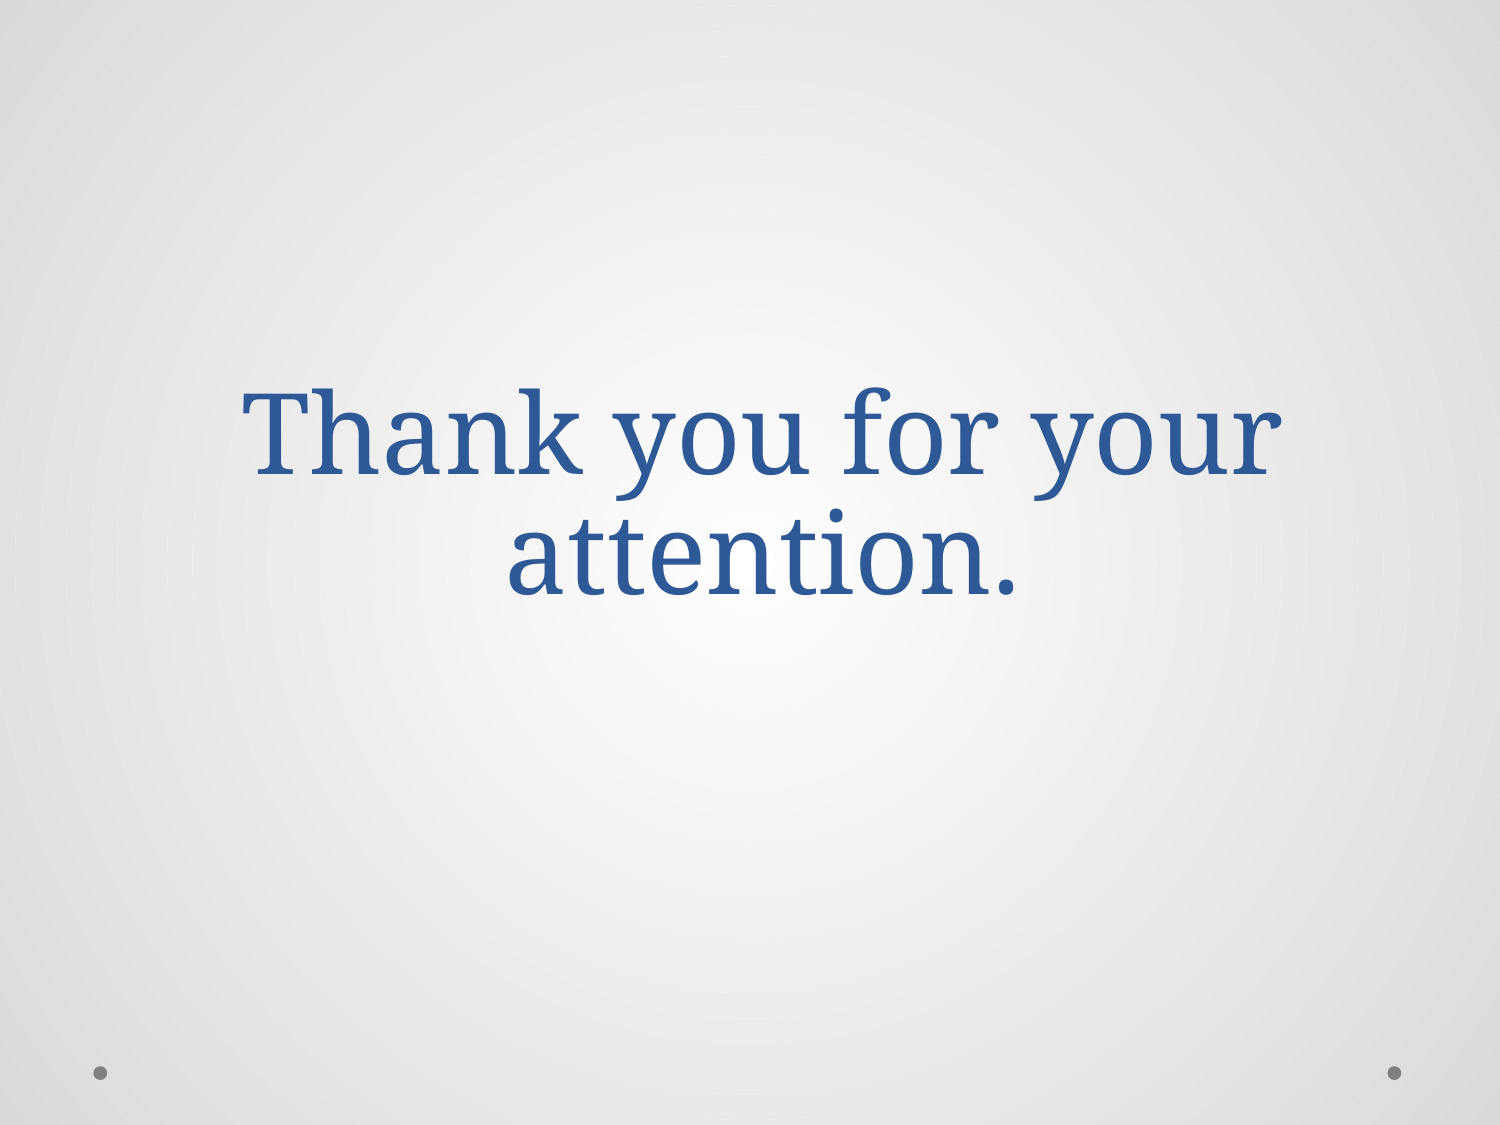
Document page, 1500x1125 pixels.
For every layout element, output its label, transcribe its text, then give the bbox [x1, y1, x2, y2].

title Thank you for your attention. [87, 362, 1438, 625]
